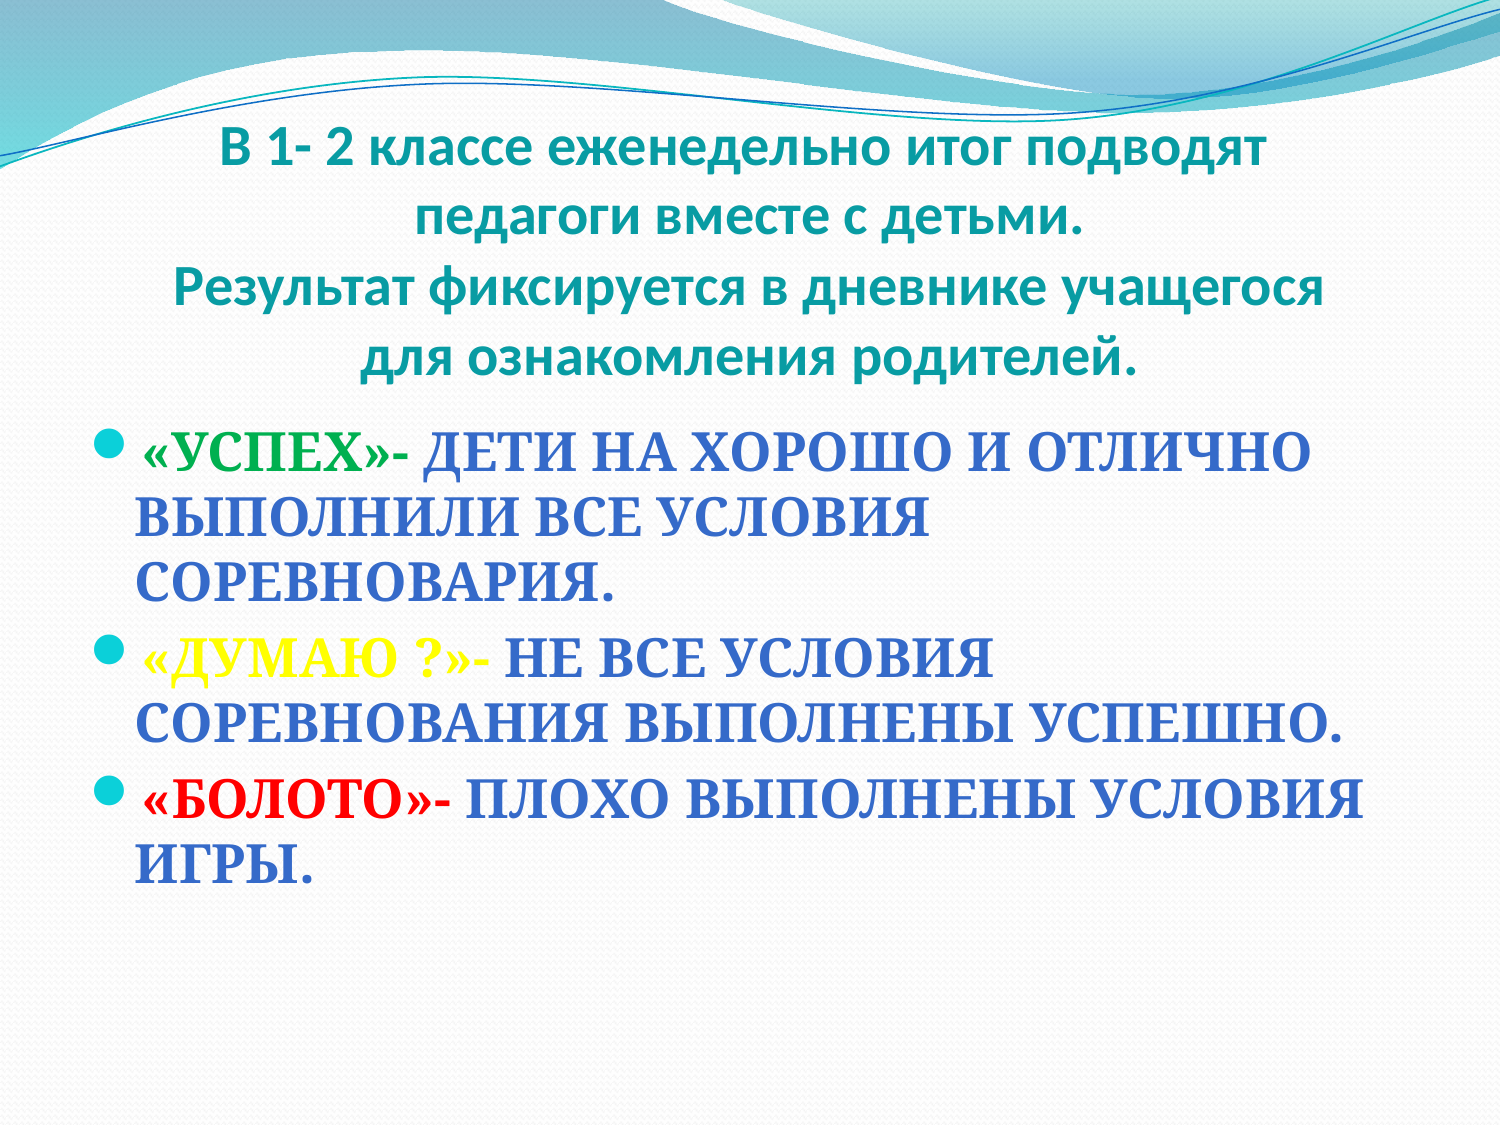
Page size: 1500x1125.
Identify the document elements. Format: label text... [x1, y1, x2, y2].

list «УСПЕХ»- дети на хорошо и отлично выполнили все условия соревновария. «ДУМАЮ ?»- не все условия соревнования выполнены успешно. «БОЛОТО»- плохо выполнены условия игры. [75, 410, 1425, 1038]
title В 1- 2 классе еженедельно итог подводят педагоги вместе с детьми. Результат фиксируется в дневнике учащегося для ознакомления родителей. [75, 115, 1425, 387]
